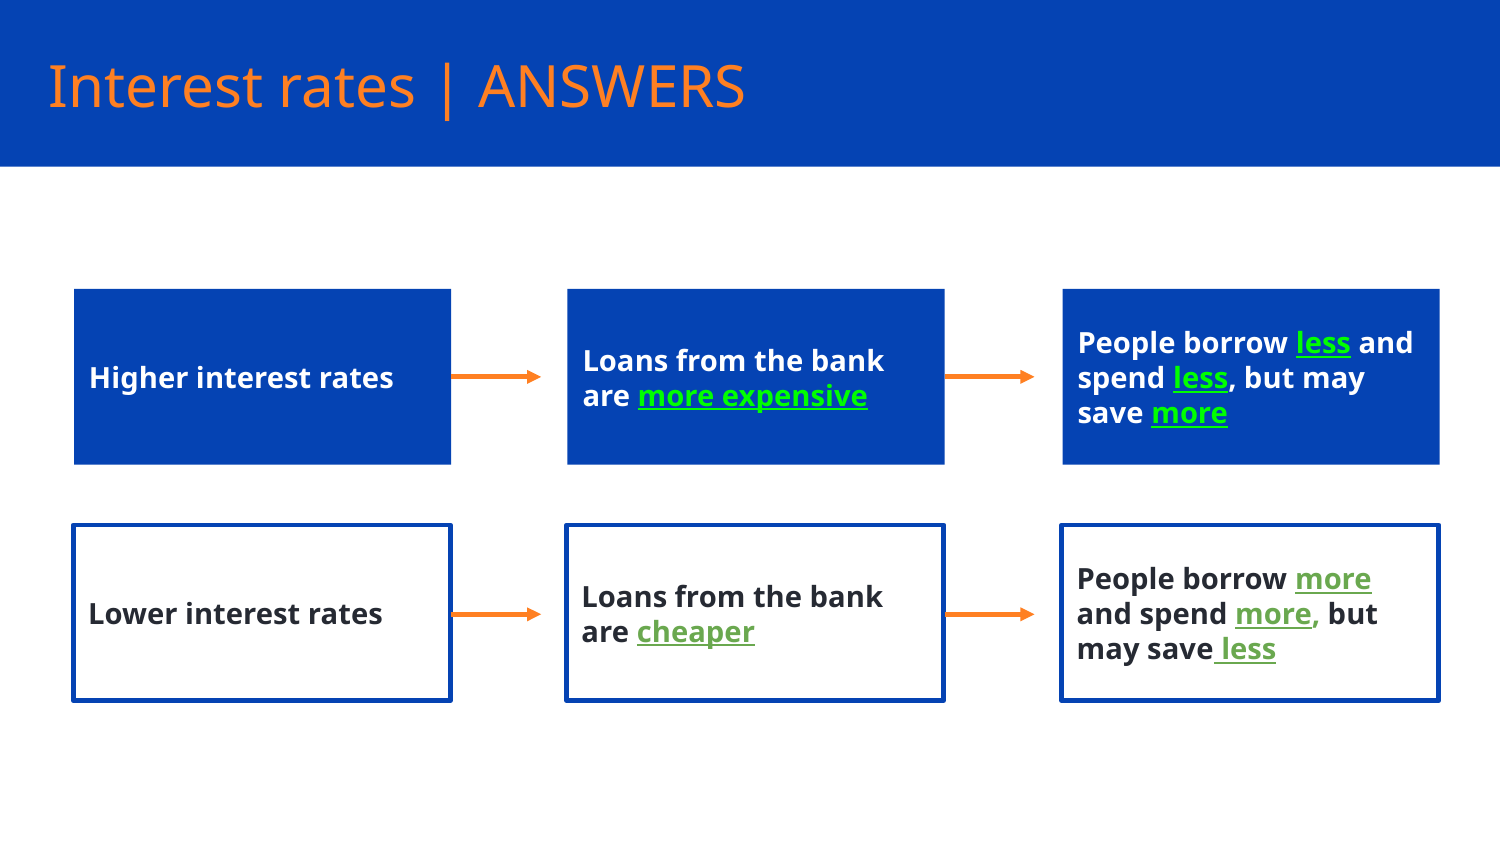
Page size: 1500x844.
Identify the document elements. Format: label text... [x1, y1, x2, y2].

text_box Loans from the bank are cheaper [566, 524, 944, 701]
text_box Loans from the bank are more expensive [567, 288, 945, 465]
text_box Lower interest rates [73, 524, 451, 701]
text_box People borrow less and spend less, but may save more [1062, 288, 1440, 465]
text_box People borrow more and spend more, but may save less [1061, 524, 1439, 701]
text_box Higher interest rates [74, 288, 452, 465]
text_box Interest rates | ANSWERS [34, 41, 1346, 127]
